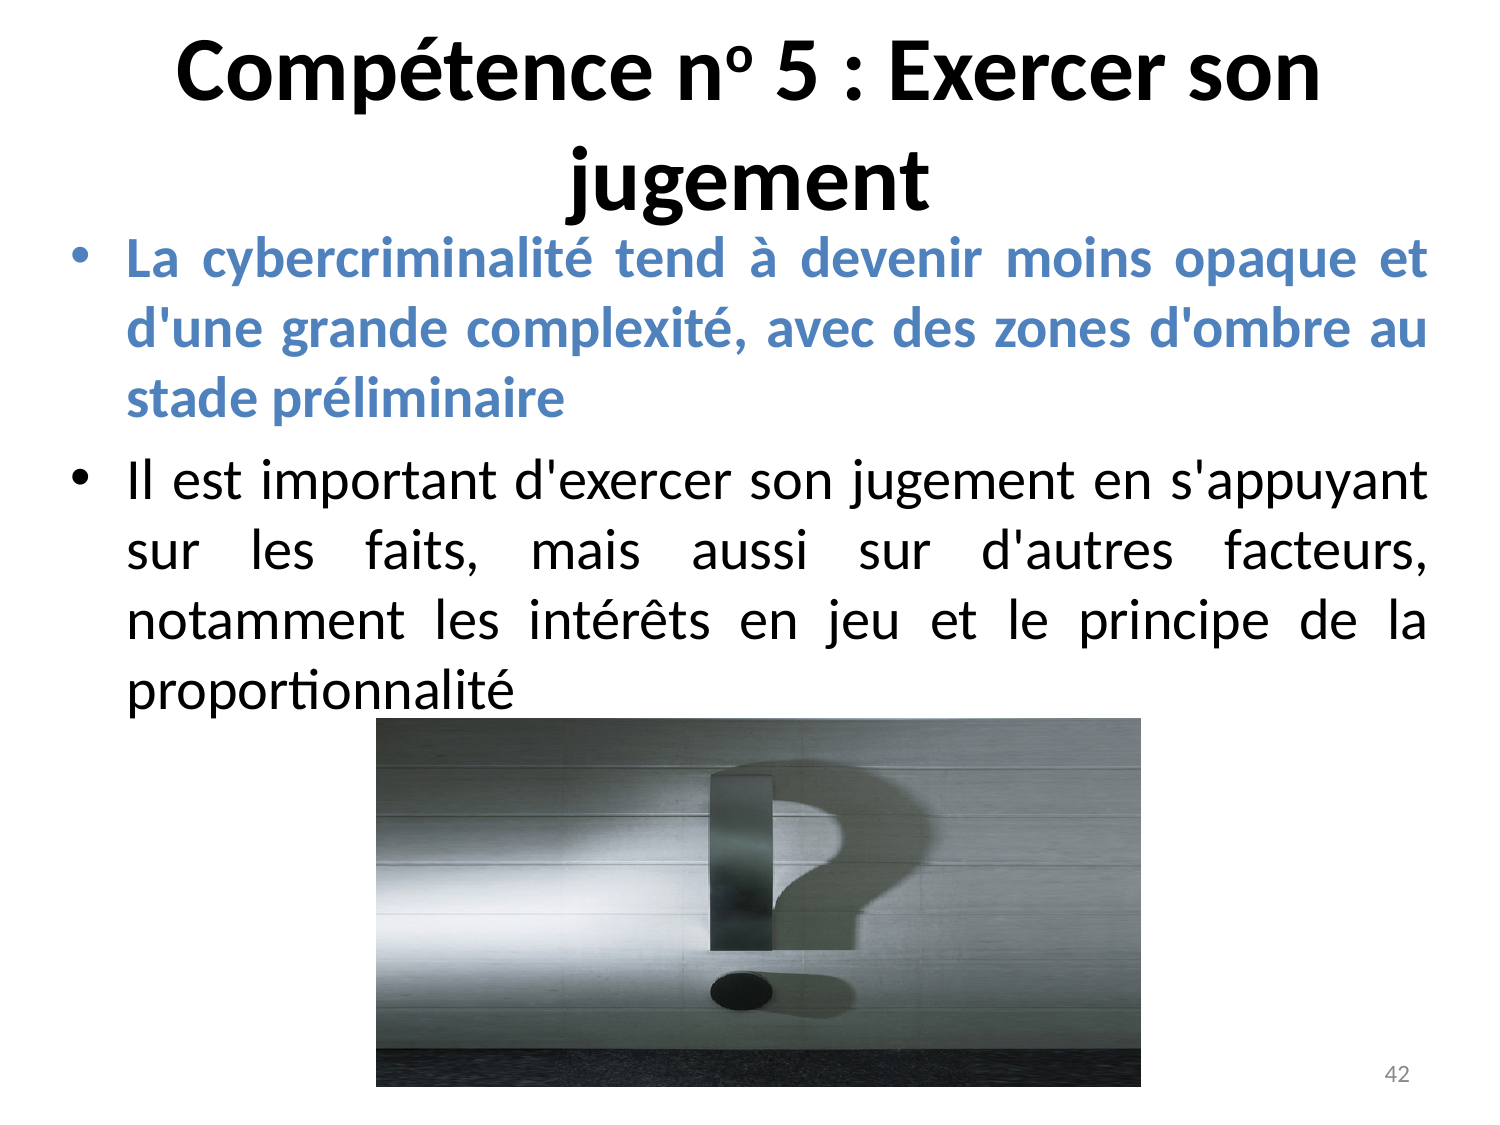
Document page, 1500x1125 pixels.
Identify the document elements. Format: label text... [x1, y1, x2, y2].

text_box La cybercriminalité tend à devenir moins opaque et d'une grande complexité, avec des zones d'ombre au stade préliminaire Il est important d'exercer son jugement en s'appuyant sur les faits, mais aussi sur d'autres facteurs, notamment les intérêts en jeu et le principe de la proportionnalité [55, 212, 1445, 1088]
picture [376, 718, 1141, 1088]
title Compétence no 5 : Exercer son jugement [75, 24, 1425, 213]
slide_number 42 [1074, 1042, 1425, 1103]
